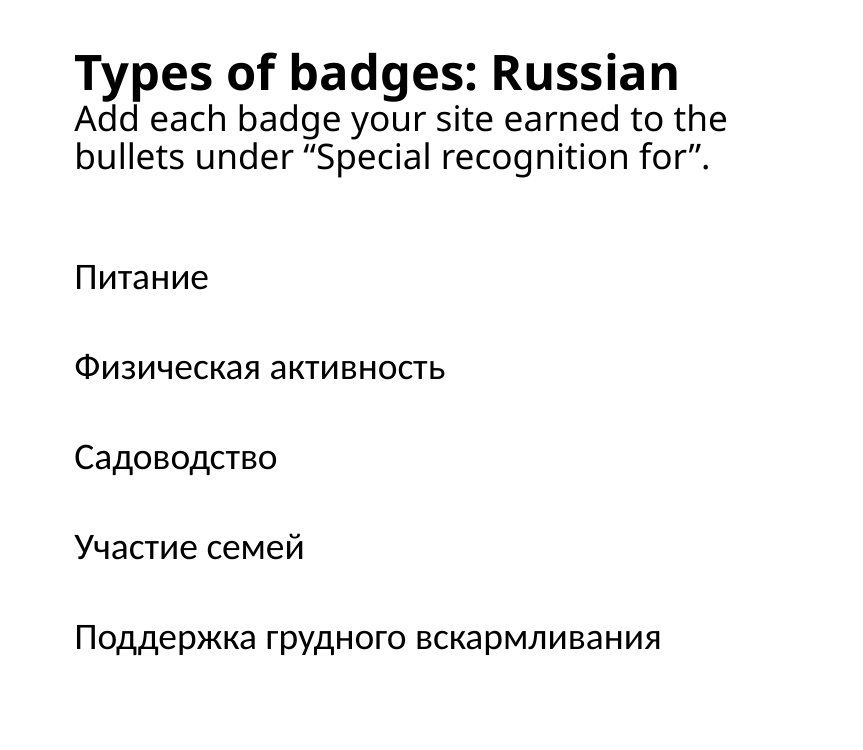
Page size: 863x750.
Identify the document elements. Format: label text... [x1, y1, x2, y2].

list Питание Физическая активность Садоводство Участие семей Поддержка грудного вскармливания [59, 199, 804, 676]
title Types of badges: Russian Add each badge your site earned to the bullets under “Special recognition for”. [59, 39, 804, 185]
